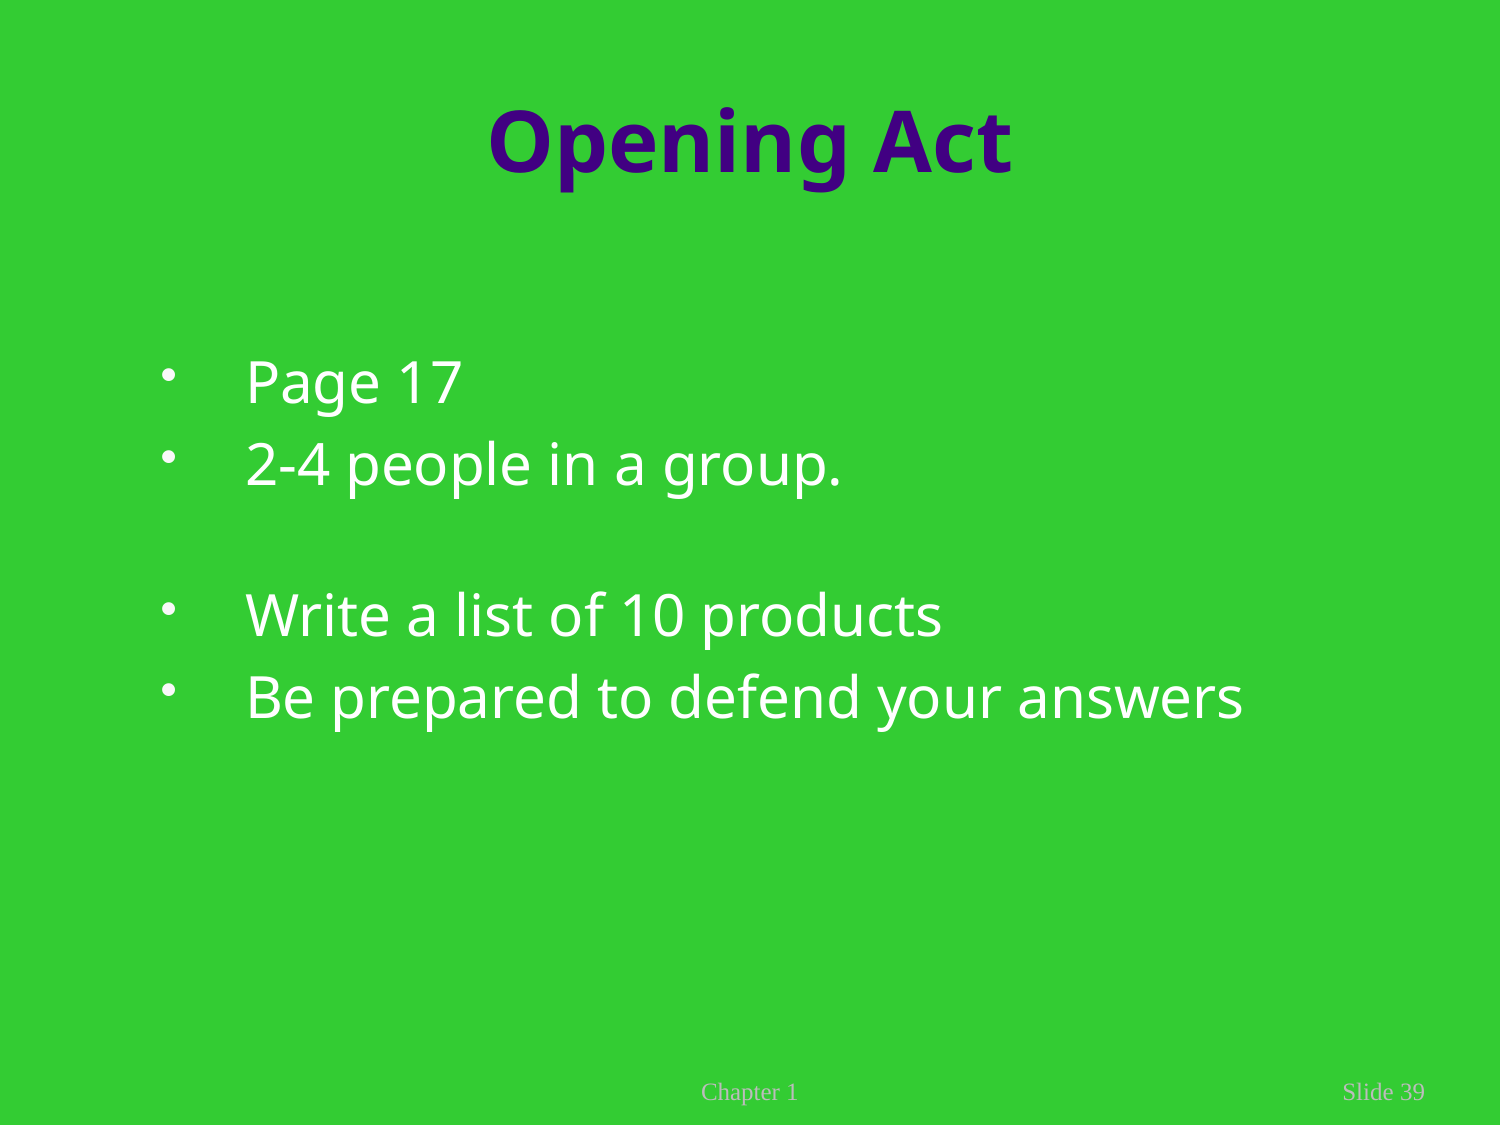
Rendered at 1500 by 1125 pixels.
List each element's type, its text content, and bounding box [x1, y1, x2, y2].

list Page 17 2-4 people in a group. Write a list of 10 products Be prepared to defend your answers [125, 337, 1400, 988]
footer Chapter 1 [512, 1052, 988, 1113]
slide_number Slide 39 [1299, 1052, 1425, 1113]
title Opening Act [75, 45, 1425, 233]
